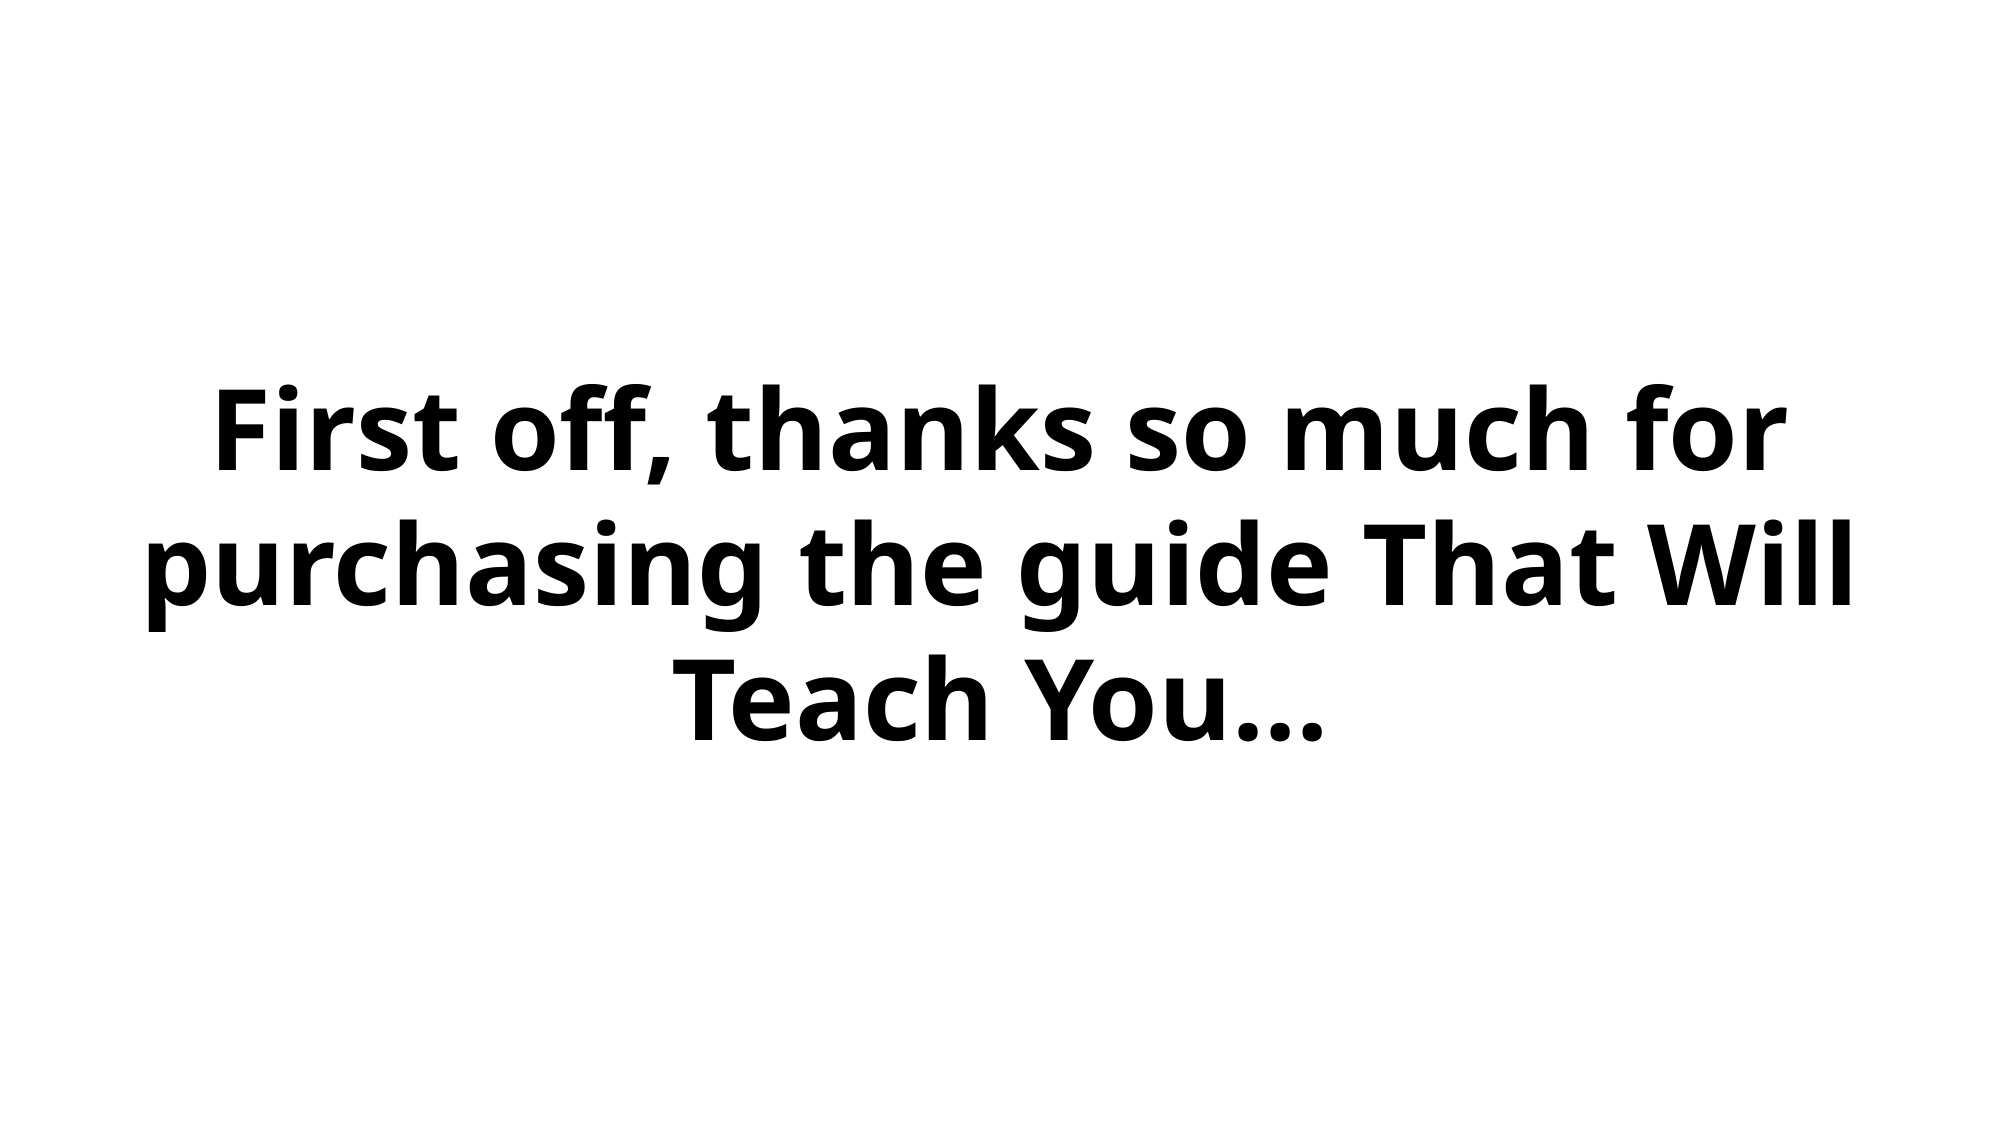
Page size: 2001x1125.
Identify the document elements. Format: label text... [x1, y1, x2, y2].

text_box First off, thanks so much for purchasing the guide That Will Teach You… [81, 350, 1919, 771]
